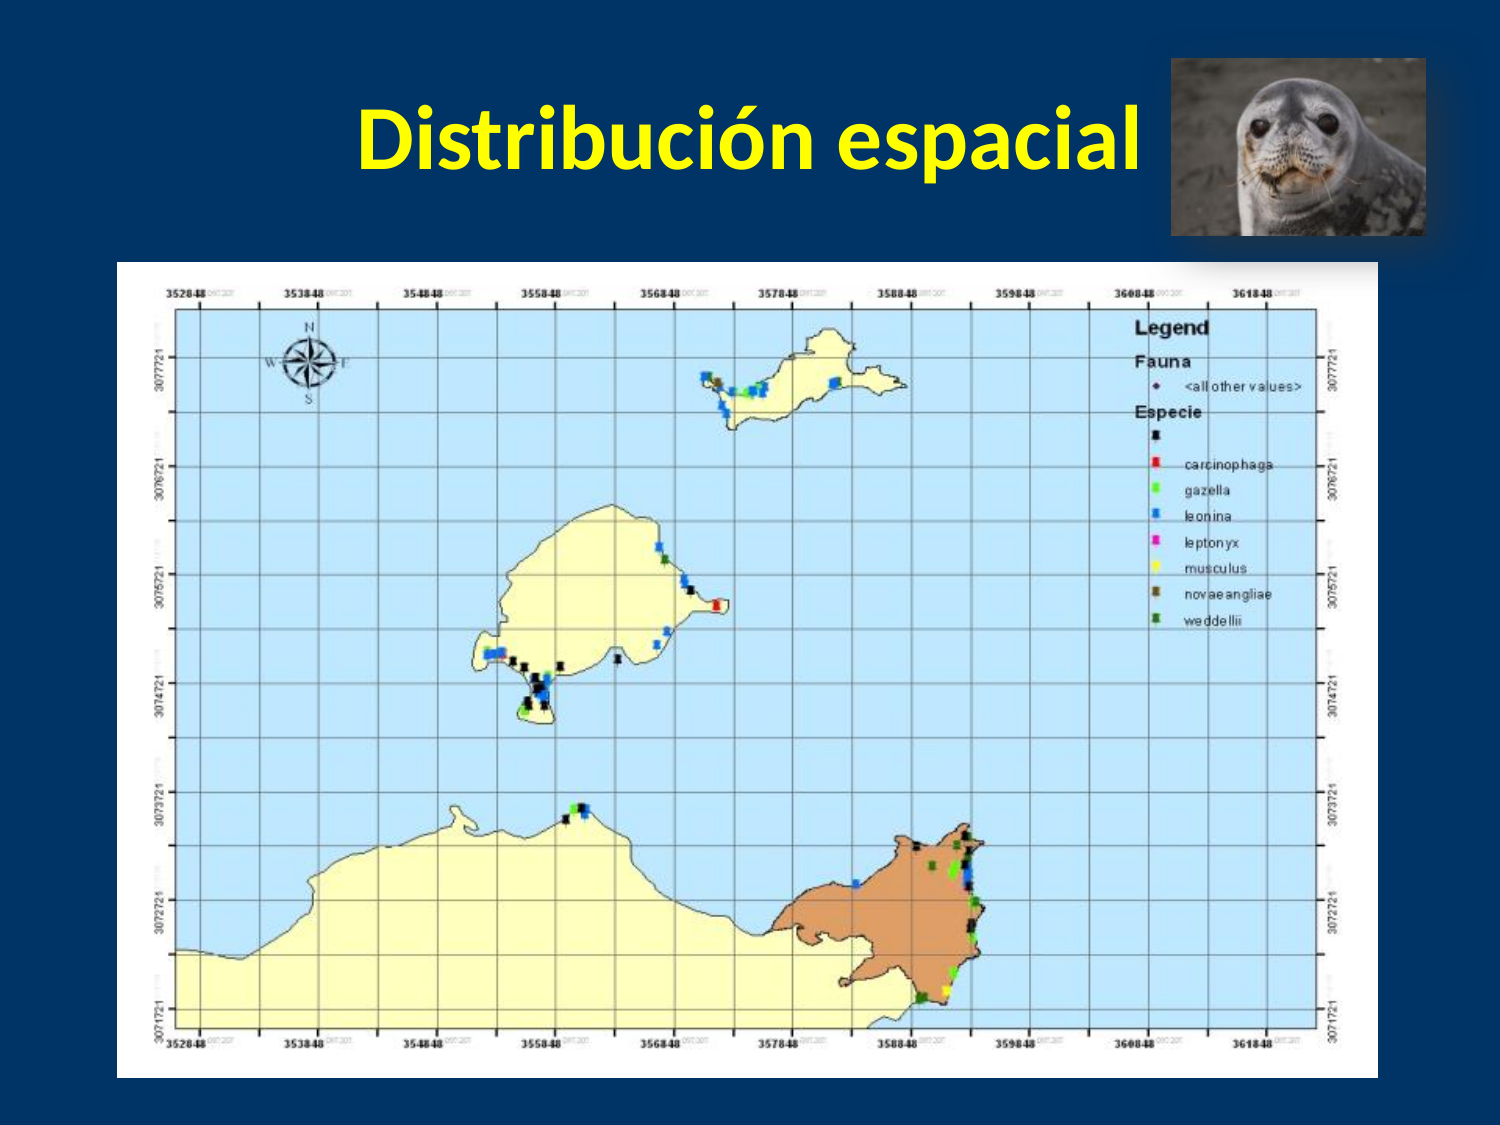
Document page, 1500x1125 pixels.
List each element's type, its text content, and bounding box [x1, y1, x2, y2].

picture [1171, 58, 1426, 236]
picture [116, 262, 1379, 1079]
text_box Distribución espacial [74, 70, 1164, 258]
